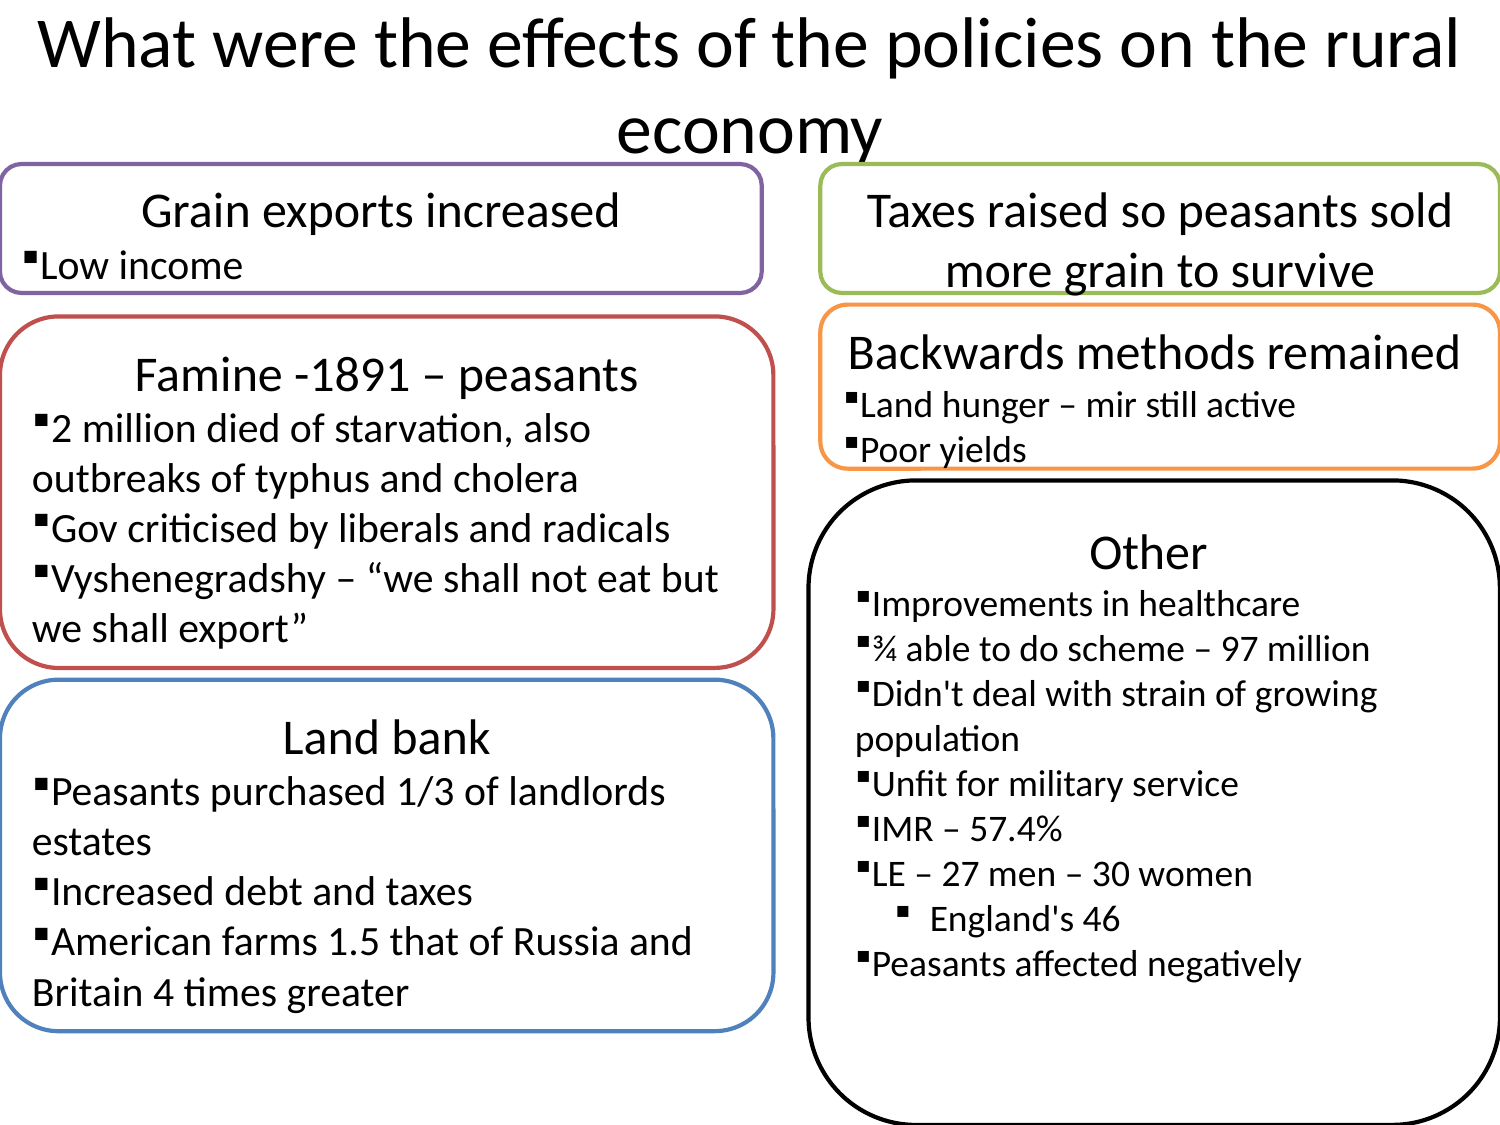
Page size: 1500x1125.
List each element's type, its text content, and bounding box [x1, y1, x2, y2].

text_box Backwards methods remained Land hunger – mir still active Poor yields [818, 302, 1500, 471]
text_box Grain exports increased Low income [0, 161, 764, 296]
title What were the effects of the policies on the rural economy [0, 0, 1500, 176]
text_box Taxes raised so peasants sold more grain to survive [818, 161, 1500, 296]
text_box Other Improvements in healthcare ¾ able to do scheme – 97 million Didn't deal with strain of growing population Unfit for military service IMR – 57.4% LE – 27 men – 30 women England's 46 Peasants affected negatively [806, 478, 1500, 1125]
text_box Famine -1891 – peasants 2 million died of starvation, also outbreaks of typhus and cholera Gov criticised by liberals and radicals Vyshenegradshy – “we shall not eat but we shall export” [0, 314, 776, 671]
text_box Land bank Peasants purchased 1/3 of landlords estates Increased debt and taxes American farms 1.5 that of Russia and Britain 4 times greater [0, 677, 776, 1034]
